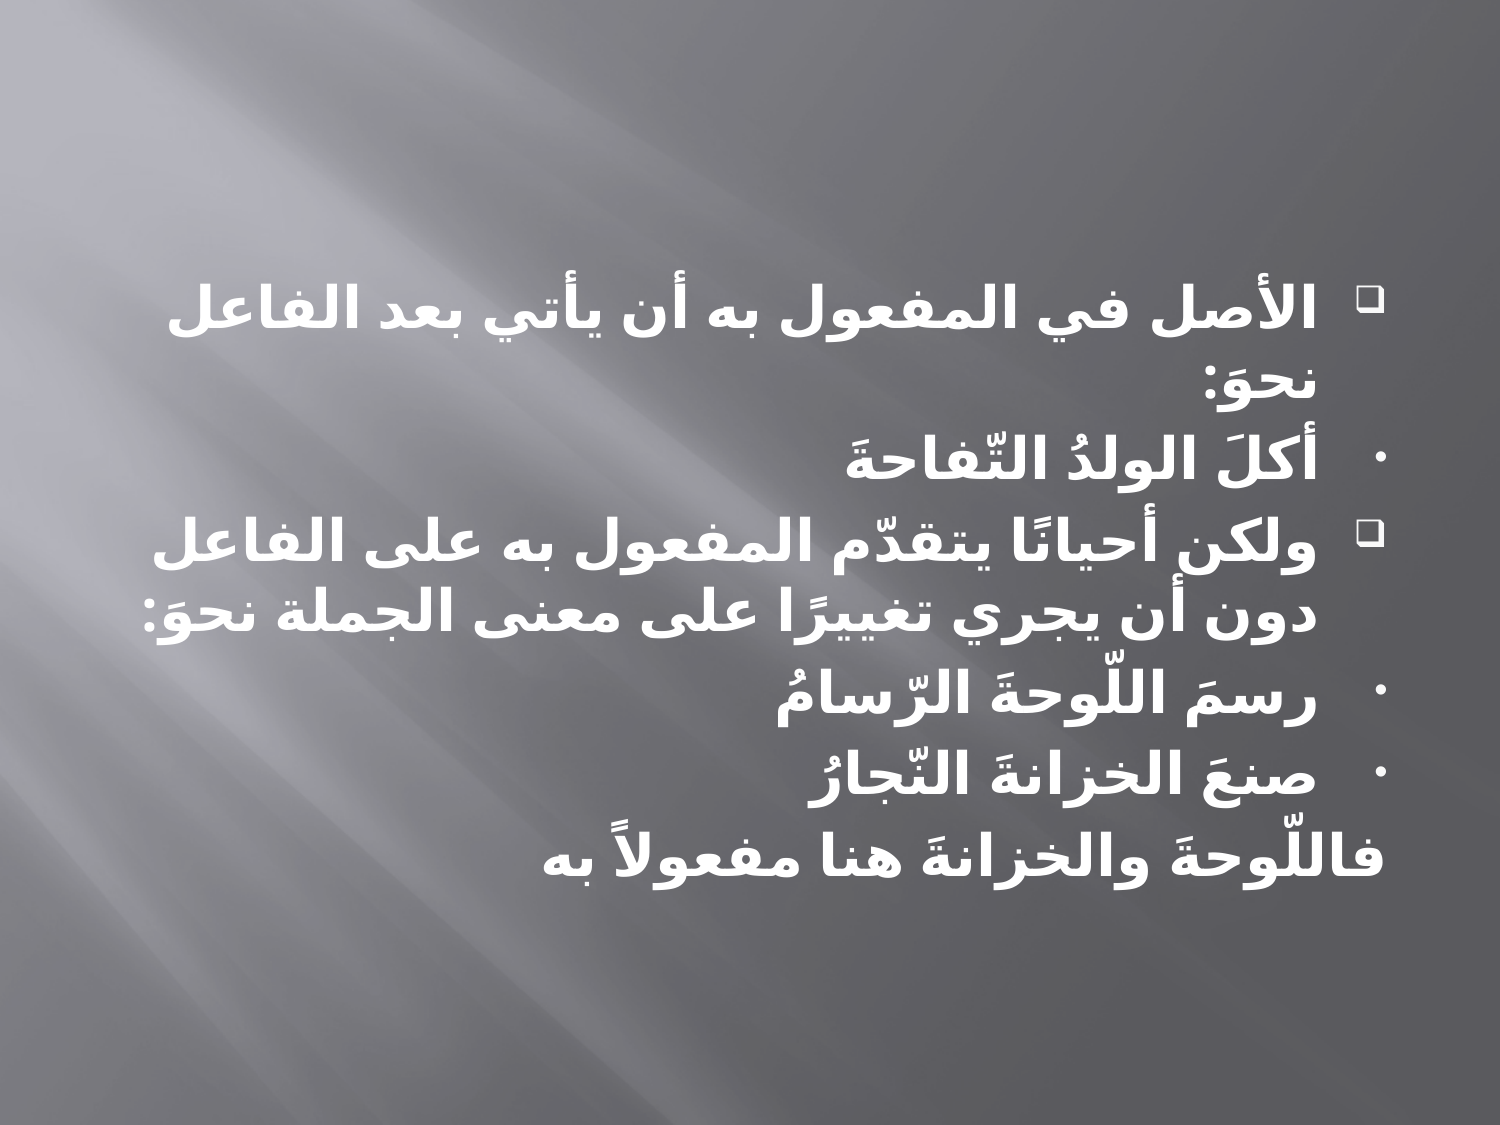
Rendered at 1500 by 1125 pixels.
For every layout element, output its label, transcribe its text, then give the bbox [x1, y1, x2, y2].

list الأصل في المفعول به أن يأتي بعد الفاعل نحوَ: أكلَ الولدُ التّفاحةَ ولكن أحيانًا يتقدّم المفعول به على الفاعل دون أن يجري تغييرًا على معنى الجملة نحوَ: رسمَ اللّوحةَ الرّسامُ صنعَ الخزانةَ النّجارُ فاللّوحةَ والخزانةَ هنا مفعولاً به [75, 262, 1425, 1035]
